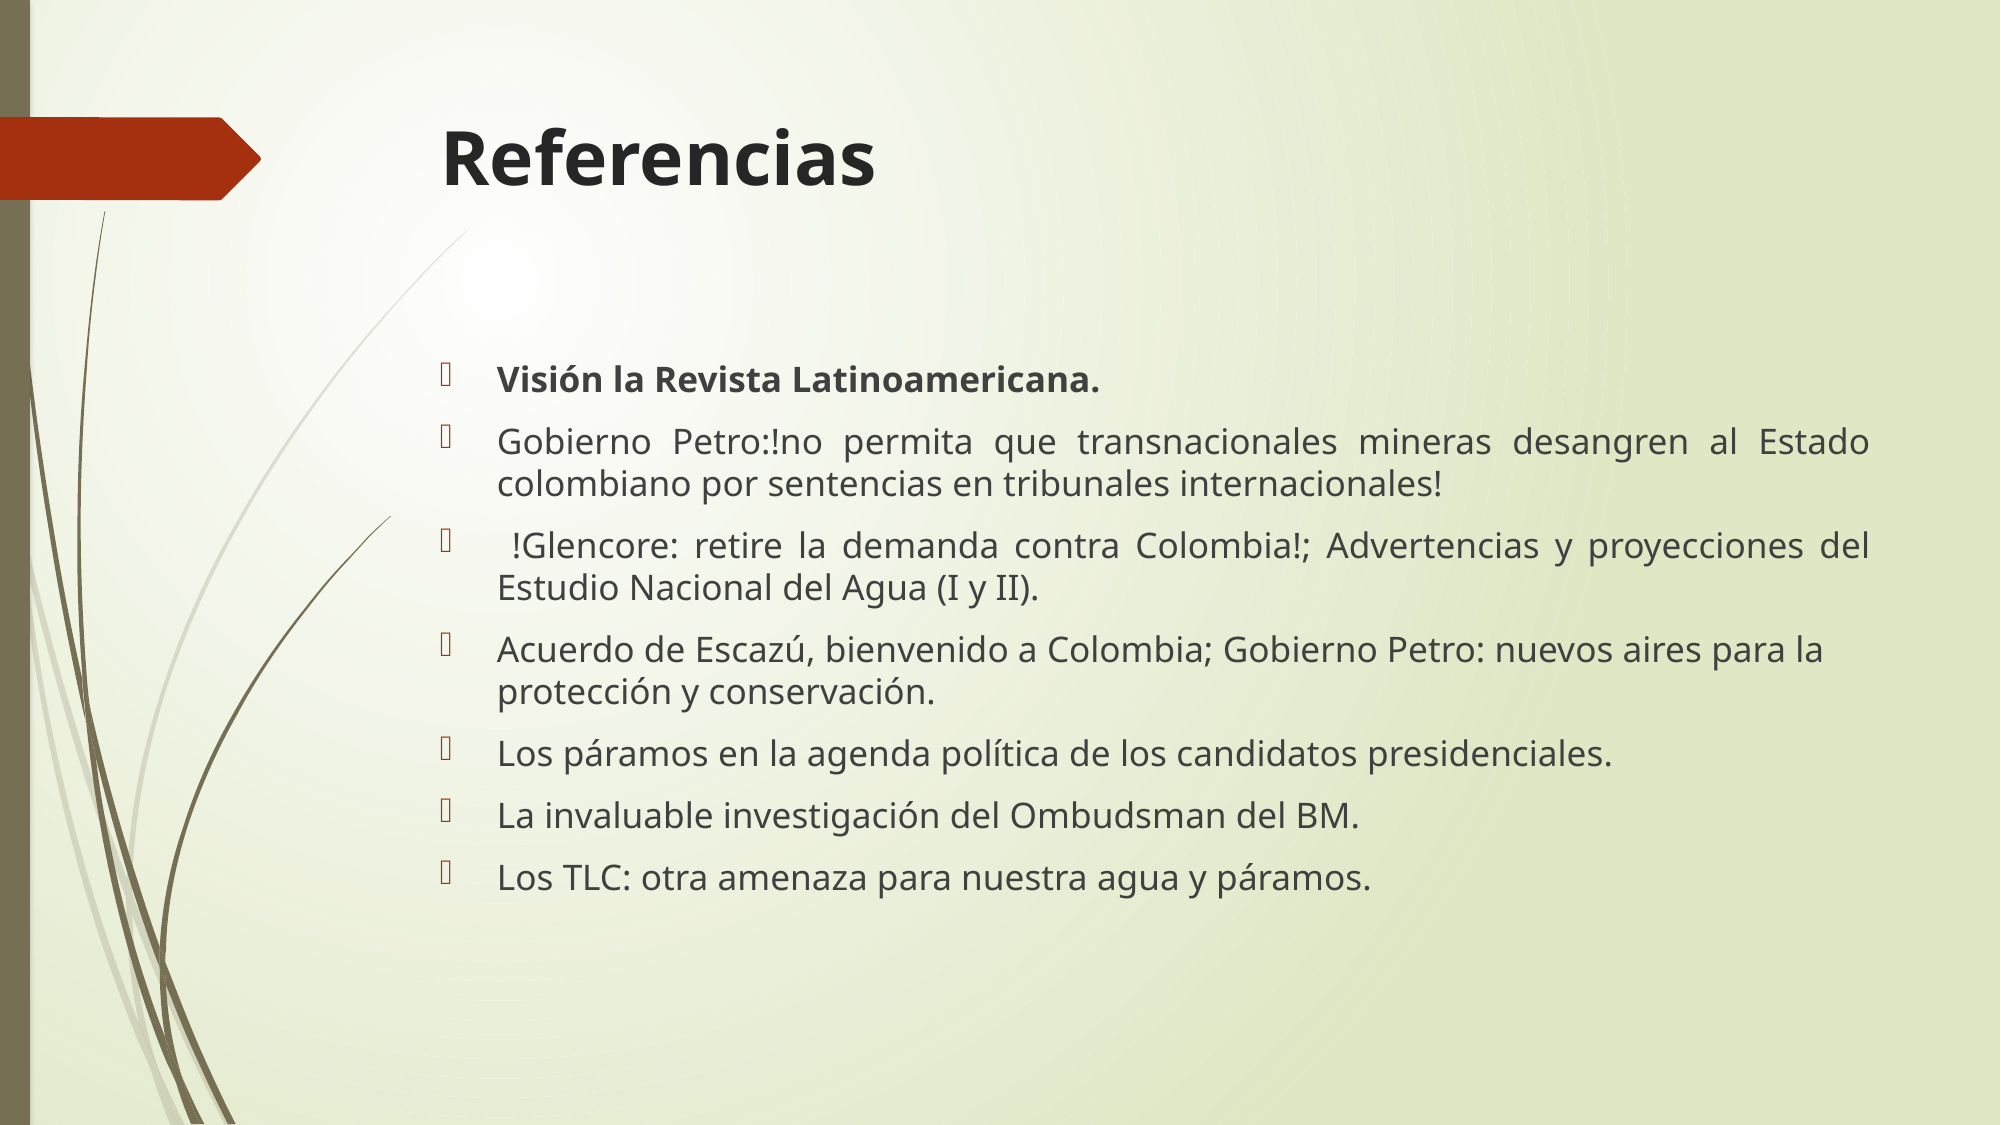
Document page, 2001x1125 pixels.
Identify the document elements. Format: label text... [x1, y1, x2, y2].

list Visión la Revista Latinoamericana. Gobierno Petro:!no permita que transnacionales mineras desangren al Estado colombiano por sentencias en tribunales internacionales! !Glencore: retire la demanda contra Colombia!; Advertencias y proyecciones del Estudio Nacional del Agua (I y II). Acuerdo de Escazú, bienvenido a Colombia; Gobierno Petro: nuevos aires para la protección y conservación. Los páramos en la agenda política de los candidatos presidenciales. La invaluable investigación del Ombudsman del BM. Los TLC: otra amenaza para nuestra agua y páramos. [424, 350, 1888, 970]
title Referencias [425, 102, 1888, 313]
